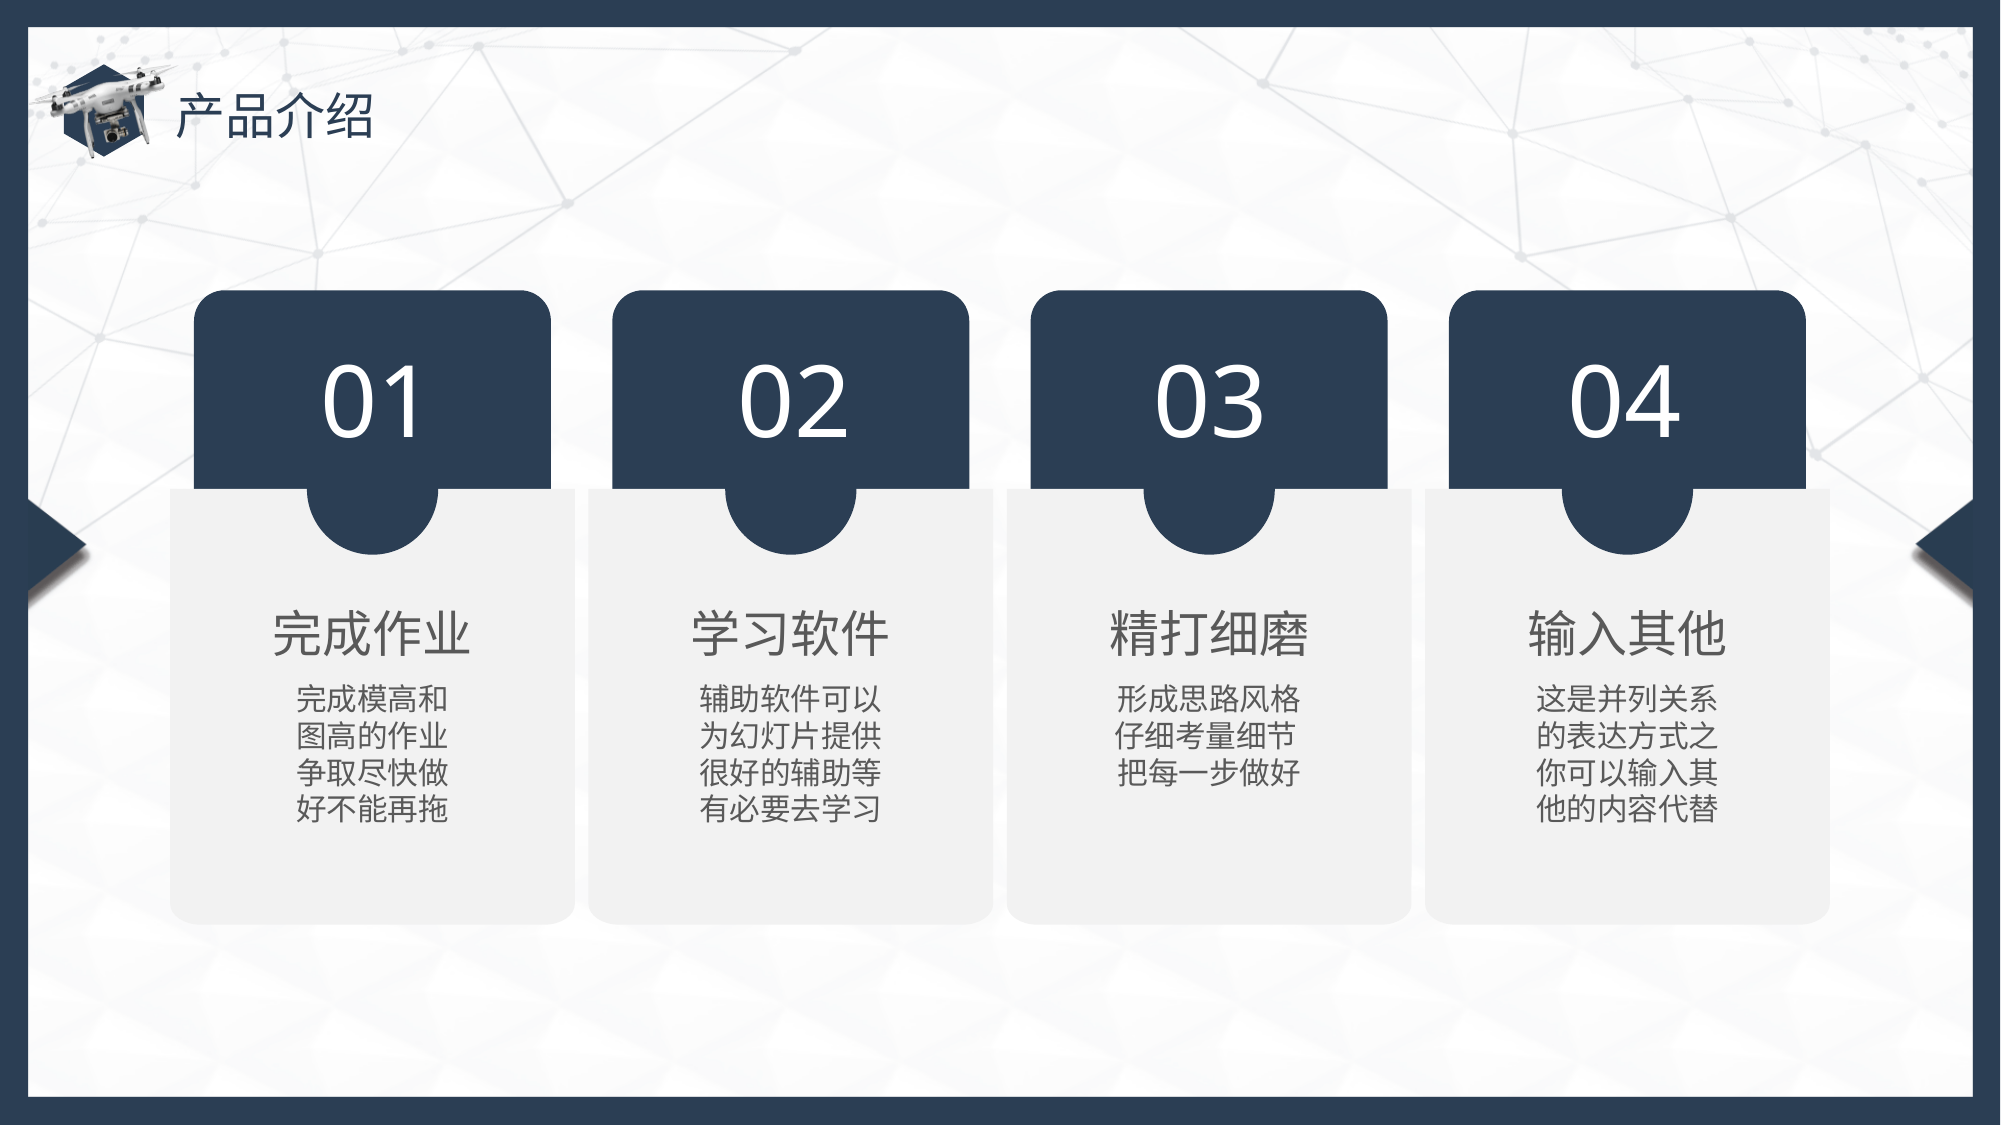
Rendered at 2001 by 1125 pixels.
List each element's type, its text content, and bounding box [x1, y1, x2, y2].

text_box [192, 289, 552, 487]
text_box [1447, 289, 1807, 487]
text_box [1142, 466, 1276, 556]
text_box 04 [1528, 330, 1721, 466]
text_box 这是并列关系 的表达方式之 你可以输入其 他的内容代替 [1480, 672, 1774, 835]
text_box [169, 487, 576, 926]
text_box 02 [696, 330, 893, 466]
text_box [1005, 487, 1413, 926]
text_box [1424, 487, 1831, 926]
text_box 形成思路风格 仔细考量细节 把每一步做好 [1057, 672, 1362, 798]
text_box 输入其他 [1505, 595, 1749, 671]
text_box 辅助软件可以 为幻灯片提供 很好的辅助等 有必要去学习 [646, 672, 936, 835]
text_box [611, 289, 971, 487]
text_box [1029, 289, 1389, 487]
text_box 完成作业 [251, 595, 494, 671]
text_box [587, 487, 995, 926]
text_box 精打细磨 [1087, 595, 1331, 671]
text_box 完成模高和 图高的作业 争取尽快做 好不能再拖 [249, 672, 496, 835]
text_box [724, 466, 858, 556]
text_box 01 [285, 330, 469, 466]
text_box 学习软件 [669, 595, 913, 671]
text_box [305, 466, 440, 556]
text_box 03 [1103, 330, 1318, 466]
picture [0, 0, 2001, 1125]
text_box 产品介绍 [179, 77, 442, 153]
text_box [1560, 466, 1695, 556]
